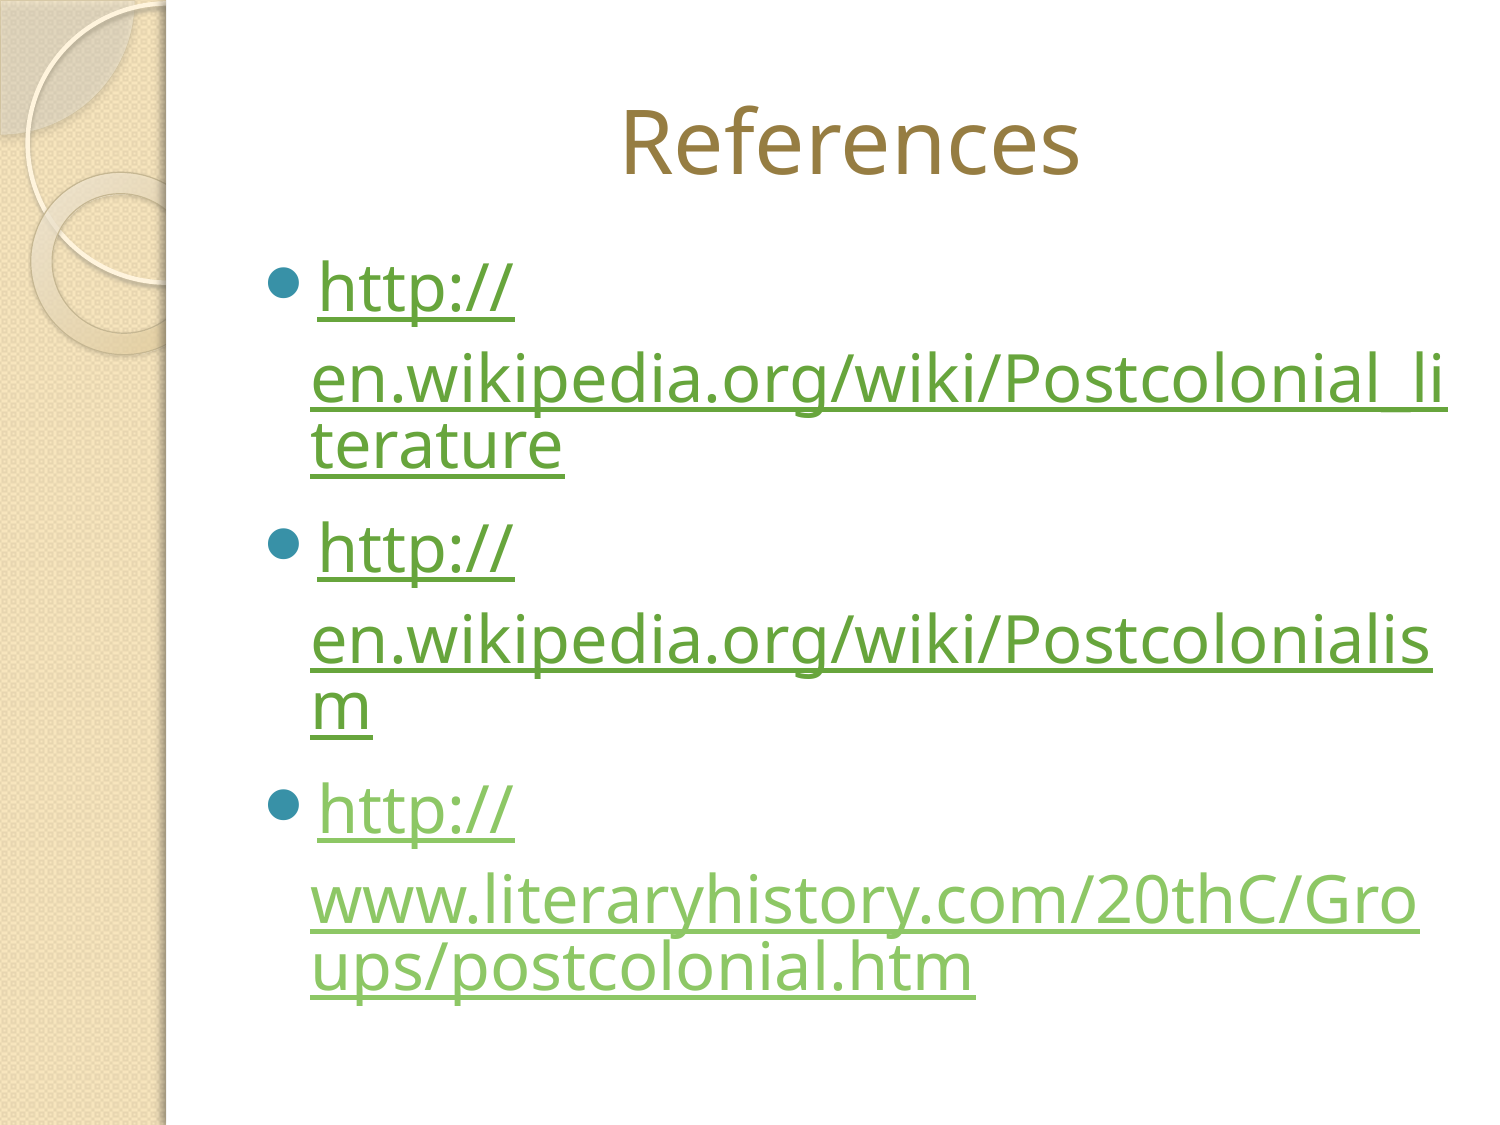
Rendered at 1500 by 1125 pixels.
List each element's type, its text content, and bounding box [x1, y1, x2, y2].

list http://en.wikipedia.org/wiki/Postcolonial_literature http://en.wikipedia.org/wiki/Postcolonialism http://www.literaryhistory.com/20thC/Groups/postcolonial.htm [235, 237, 1466, 1025]
title References [235, 45, 1466, 233]
